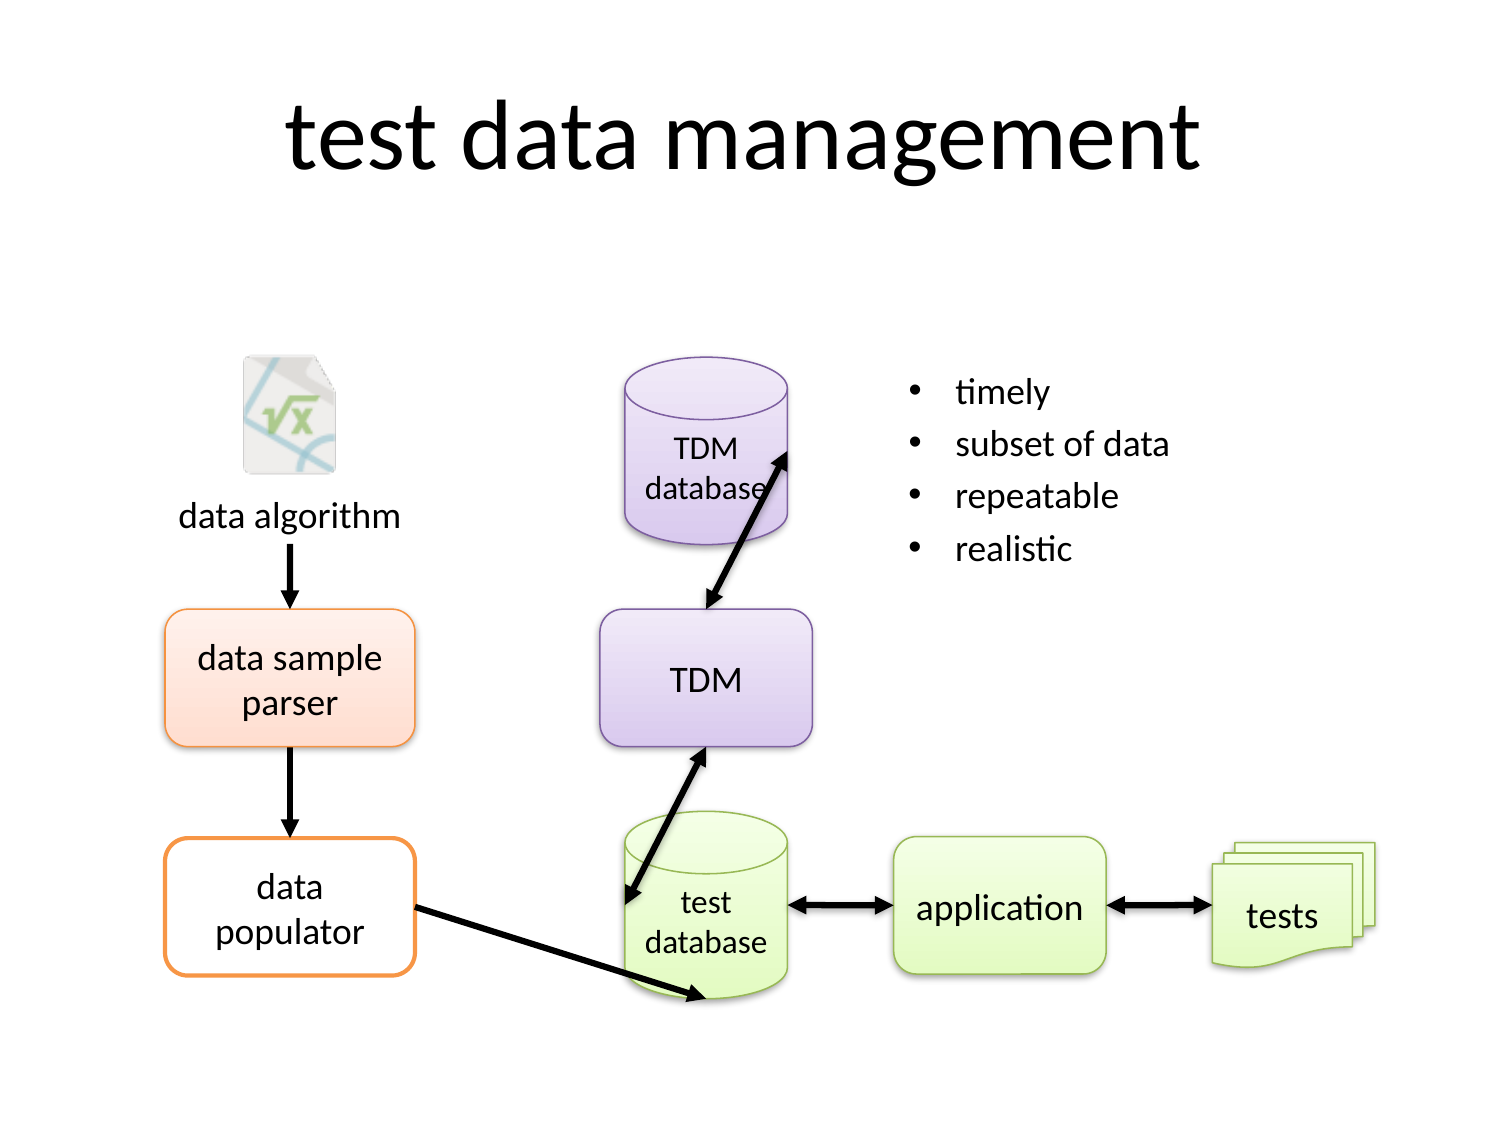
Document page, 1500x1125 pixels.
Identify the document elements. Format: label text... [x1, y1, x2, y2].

text_box repeatable [893, 463, 1410, 516]
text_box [164, 746, 626, 976]
text_box timely [893, 359, 1410, 411]
text_box test data management [74, 62, 1413, 198]
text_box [599, 356, 813, 812]
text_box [145, 346, 434, 545]
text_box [624, 811, 1376, 1000]
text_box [164, 544, 416, 747]
text_box subset of data [893, 411, 1410, 463]
text_box realistic [893, 516, 1410, 577]
